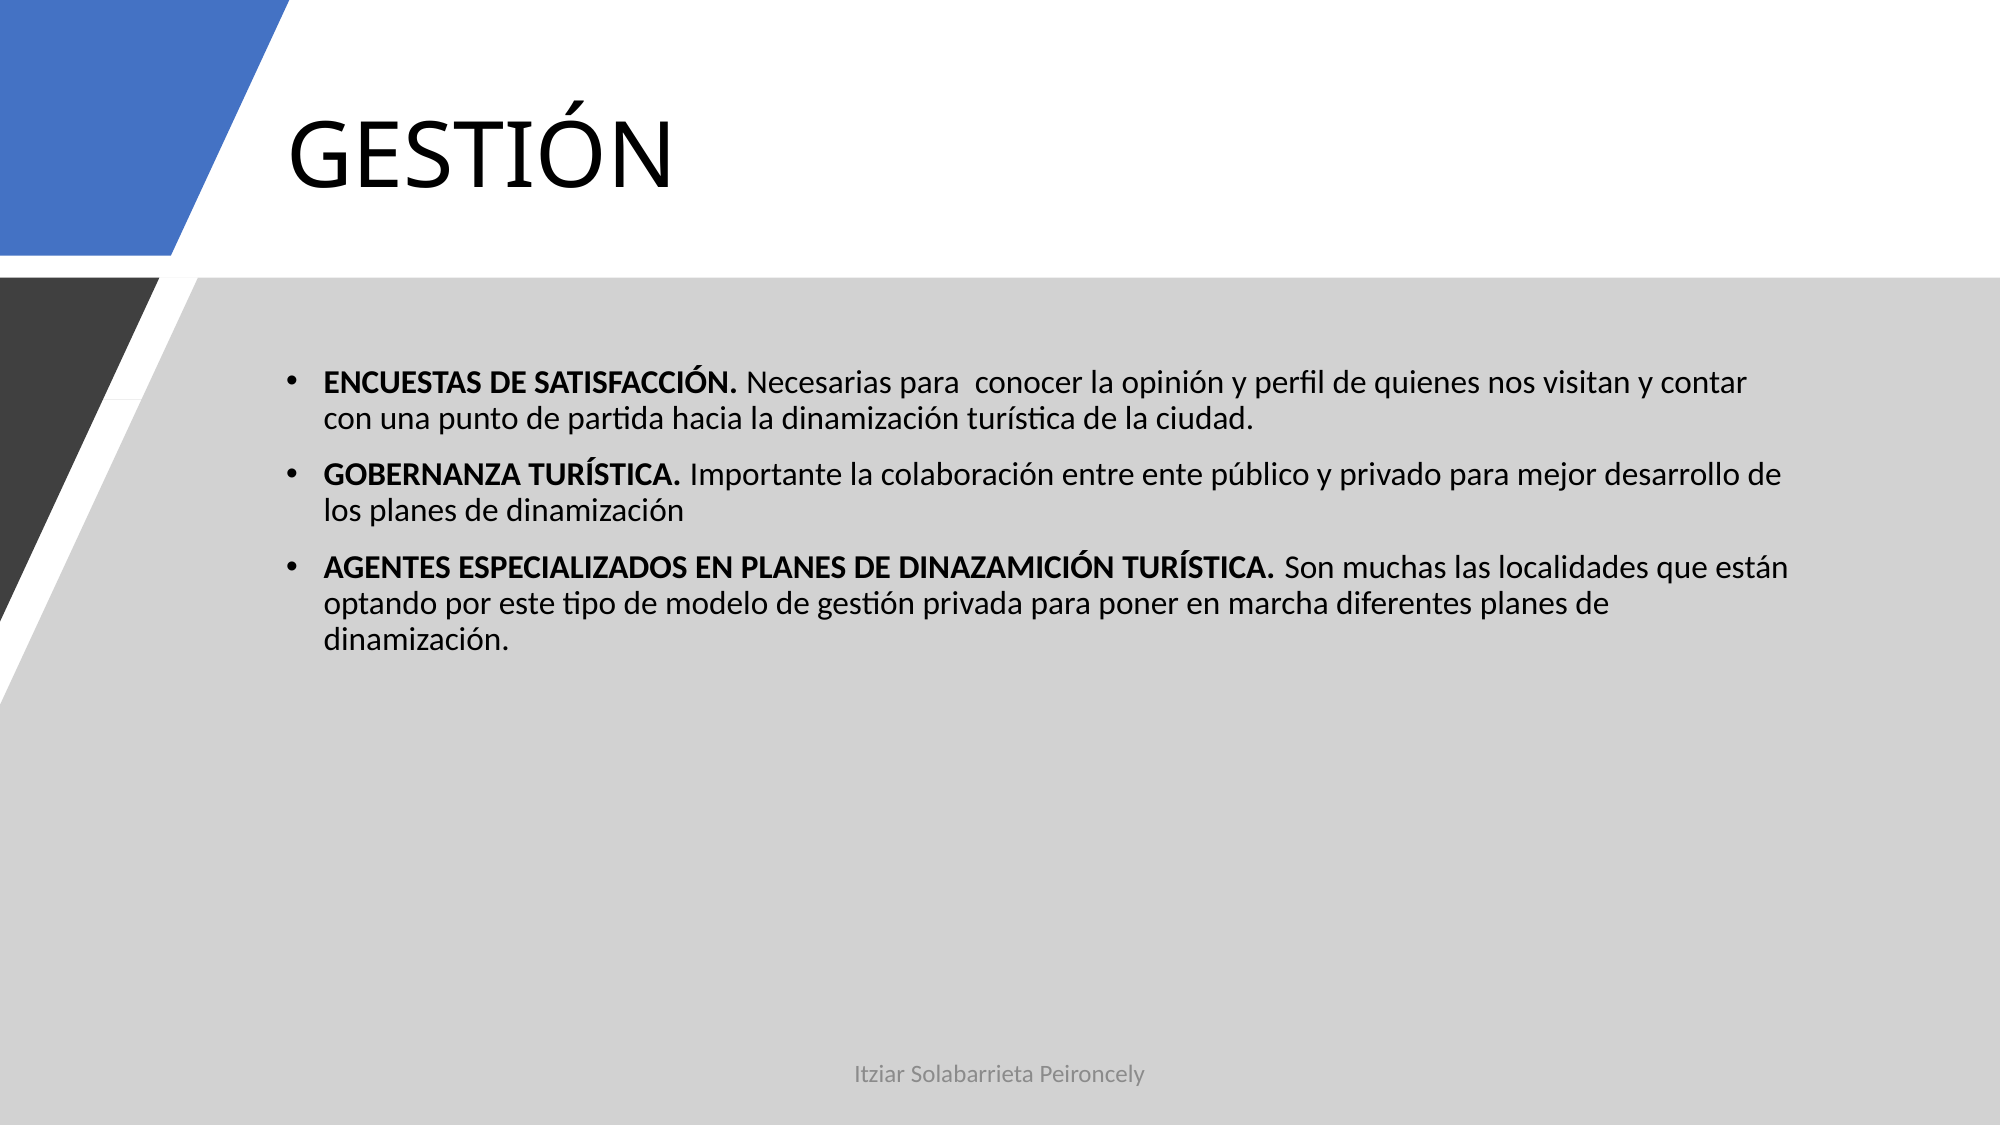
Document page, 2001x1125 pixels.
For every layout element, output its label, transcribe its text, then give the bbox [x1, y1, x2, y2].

text_box [0, 276, 2000, 1125]
text_box [0, 276, 162, 623]
title GESTIÓN [270, 59, 1809, 256]
footer Itziar Solabarrieta Peironcely [662, 1042, 1338, 1103]
text_box [0, 0, 291, 257]
list ENCUESTAS DE SATISFACCIÓN. Necesarias para conocer la opinión y perfil de quienes nos visitan y contar con una punto de partida hacia la dinamización turística de la ciudad. GOBERNANZA TURÍSTICA. Importante la colaboración entre ente público y privado para mejor desarrollo de los planes de dinamización AGENTES ESPECIALIZADOS EN PLANES DE DINAZAMICIÓN TURÍSTICA. Son muchas las localidades que están optando por este tipo de modelo de gestión privada para poner en marcha diferentes planes de dinamización. [270, 356, 1809, 1021]
